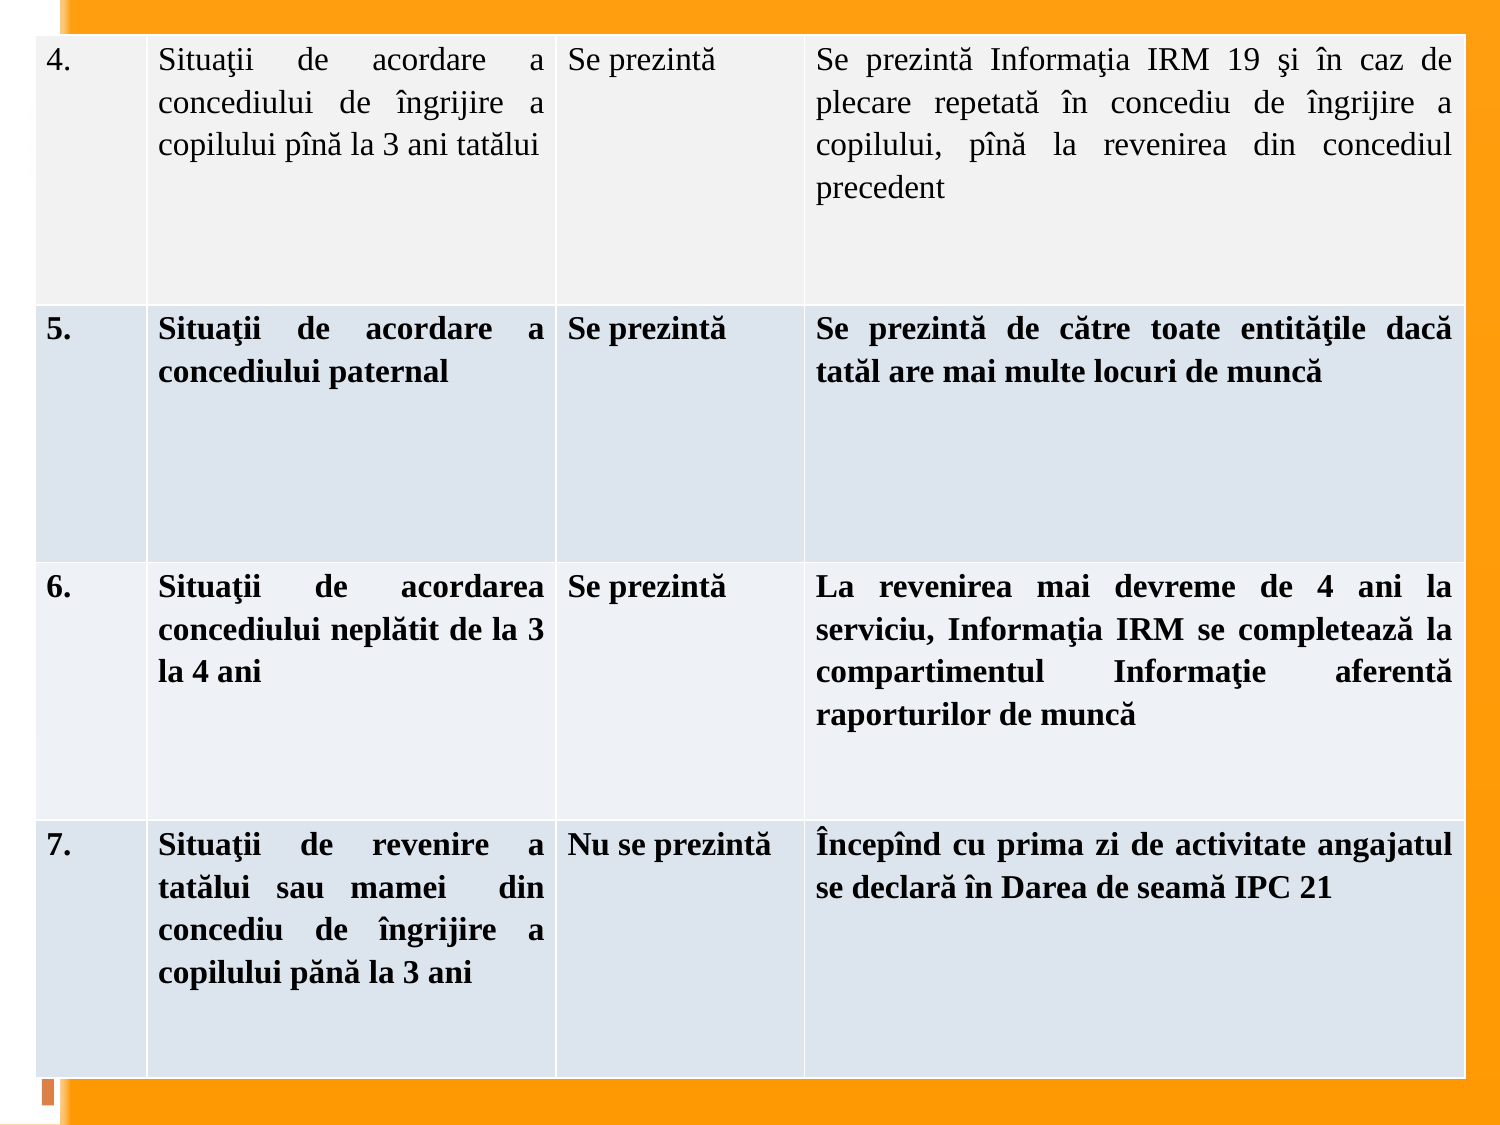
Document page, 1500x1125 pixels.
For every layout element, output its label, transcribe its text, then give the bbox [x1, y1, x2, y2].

table_header Se prezintă Informaţia IRM 19 şi în caz de plecare repetată în concediu de îngrijire a copilului, pînă la revenirea din concediul precedent [805, 36, 1464, 304]
table_cell 7. [36, 821, 146, 1077]
table_cell Se prezintă de către toate entităţile dacă tatăl are mai multe locuri de muncă [805, 306, 1464, 562]
table_cell Situaţii de acordare a concediului paternal [148, 306, 555, 562]
table_header 4. [36, 36, 146, 304]
table_cell Se prezintă [557, 306, 804, 562]
table_header Situaţii de acordare a concediului de îngrijire a copilului pînă la 3 ani tatălui [148, 36, 555, 304]
table_cell Se prezintă [557, 563, 804, 819]
table_cell 5. [36, 306, 146, 562]
table_header Se prezintă [557, 36, 804, 304]
table_cell 6. [36, 563, 146, 819]
table_cell Începînd cu prima zi de activitate angajatul se declară în Darea de seamă IPC 21 [805, 821, 1464, 1077]
table_cell Situaţii de revenire a tatălui sau mamei din concediu de îngrijire a copilului pănă la 3 ani [148, 821, 555, 1077]
table_cell Situaţii de acordarea concediului neplătit de la 3 la 4 ani [148, 563, 555, 819]
table_cell La revenirea mai devreme de 4 ani la serviciu, Informaţia IRM se completează la compartimentul Informaţie aferentă raporturilor de muncă [805, 563, 1464, 819]
table_cell Nu se prezintă [557, 821, 804, 1077]
